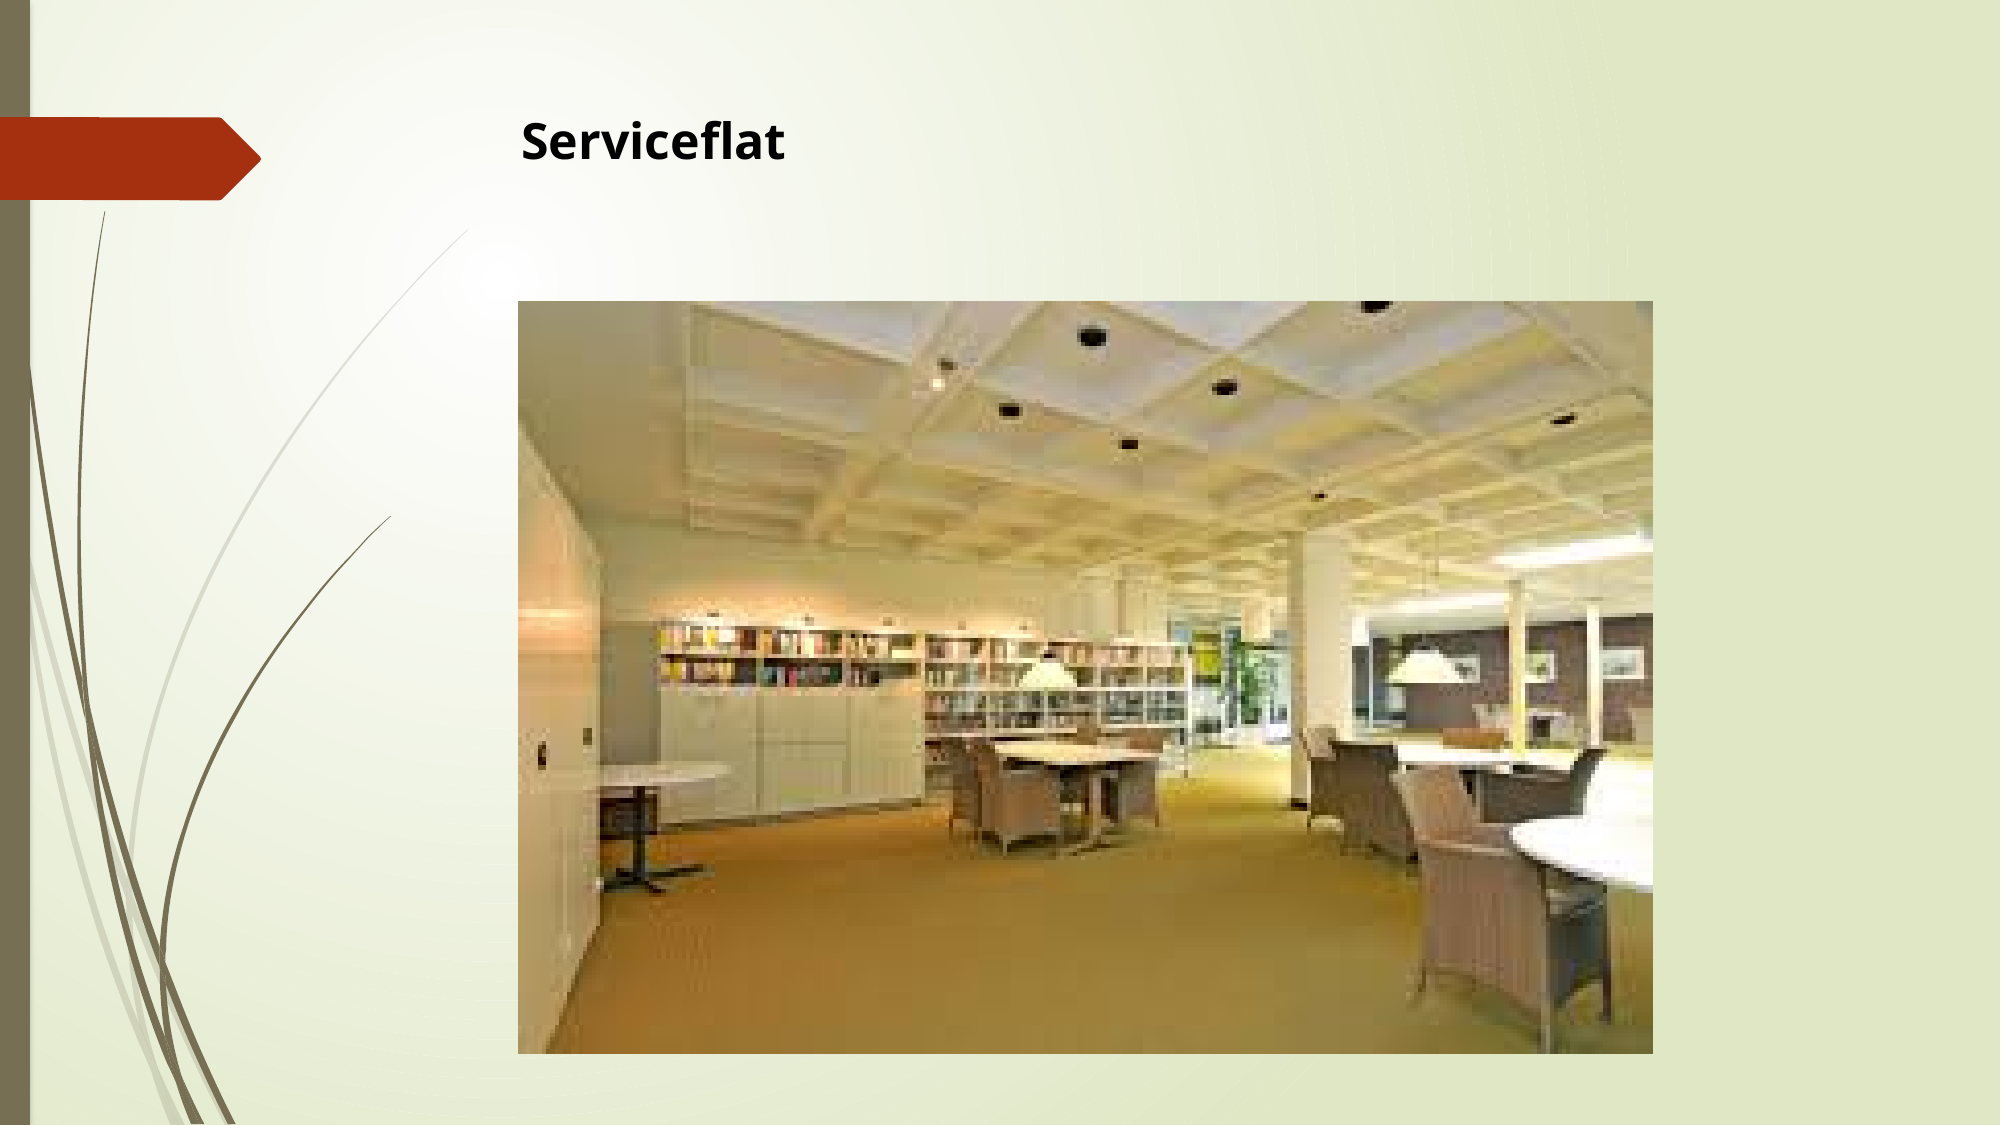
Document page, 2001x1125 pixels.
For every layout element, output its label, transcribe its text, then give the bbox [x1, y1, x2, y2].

text_box Serviceflat [506, 102, 1653, 177]
picture [518, 301, 1653, 1054]
